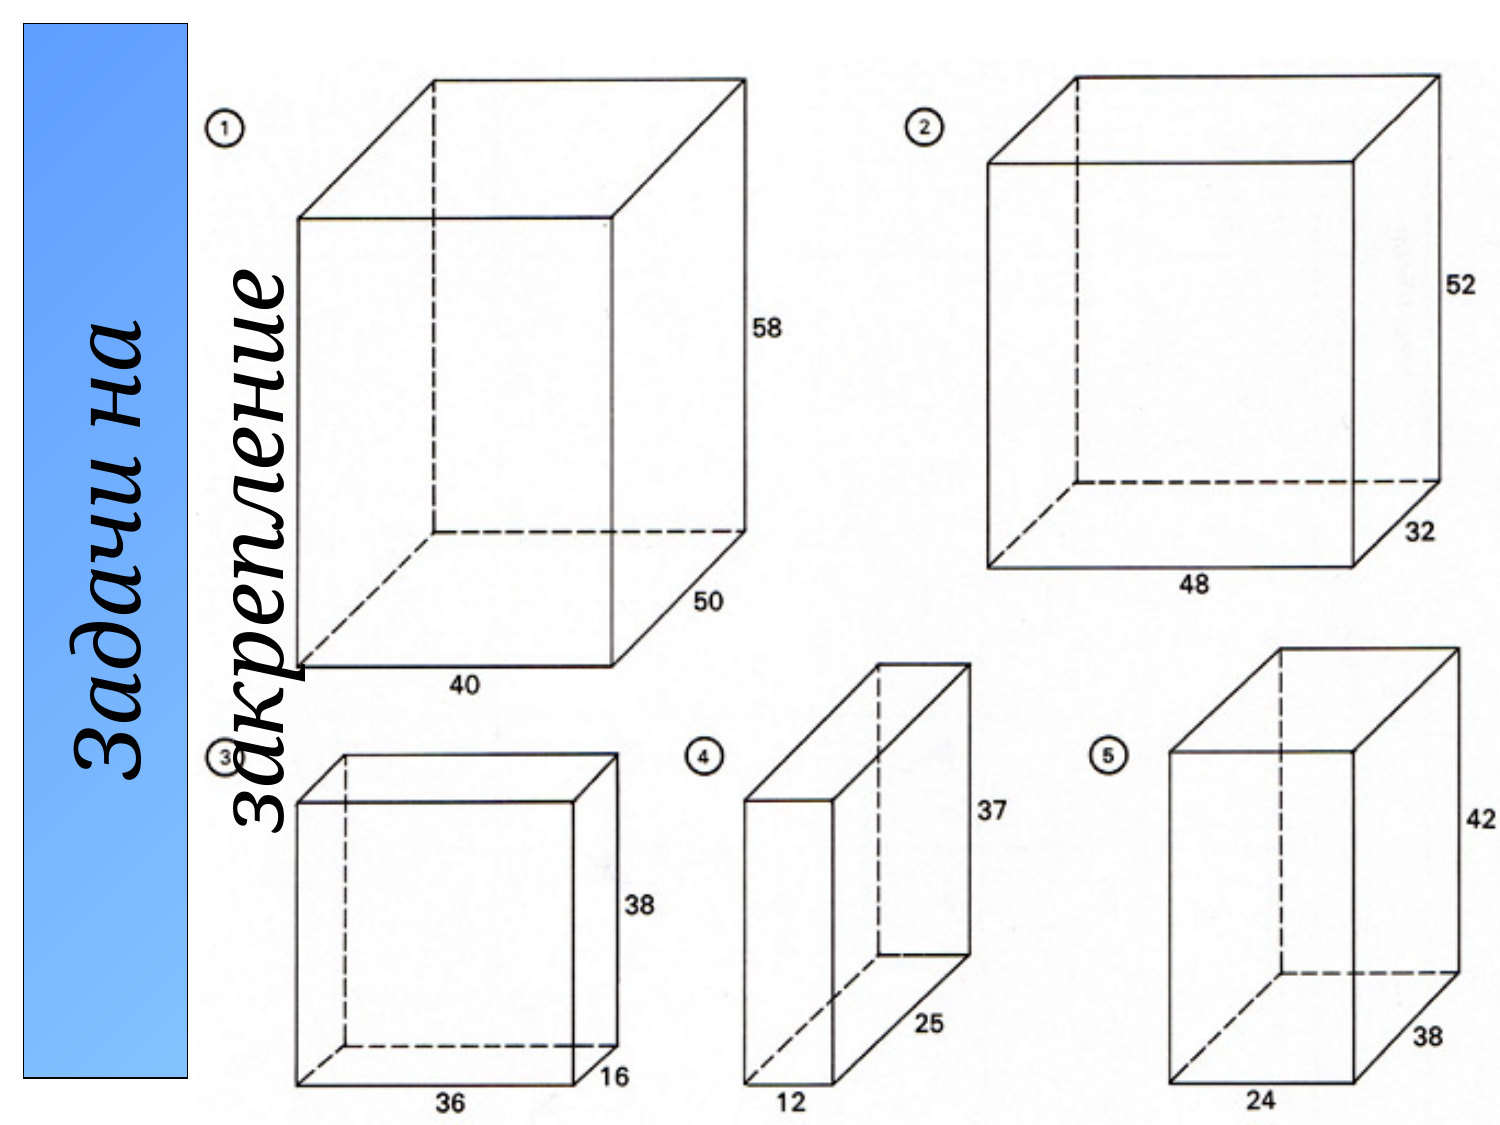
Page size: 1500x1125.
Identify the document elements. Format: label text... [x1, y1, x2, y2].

picture [196, 58, 1500, 1125]
table_header Задачи на закрепление [24, 24, 187, 1077]
